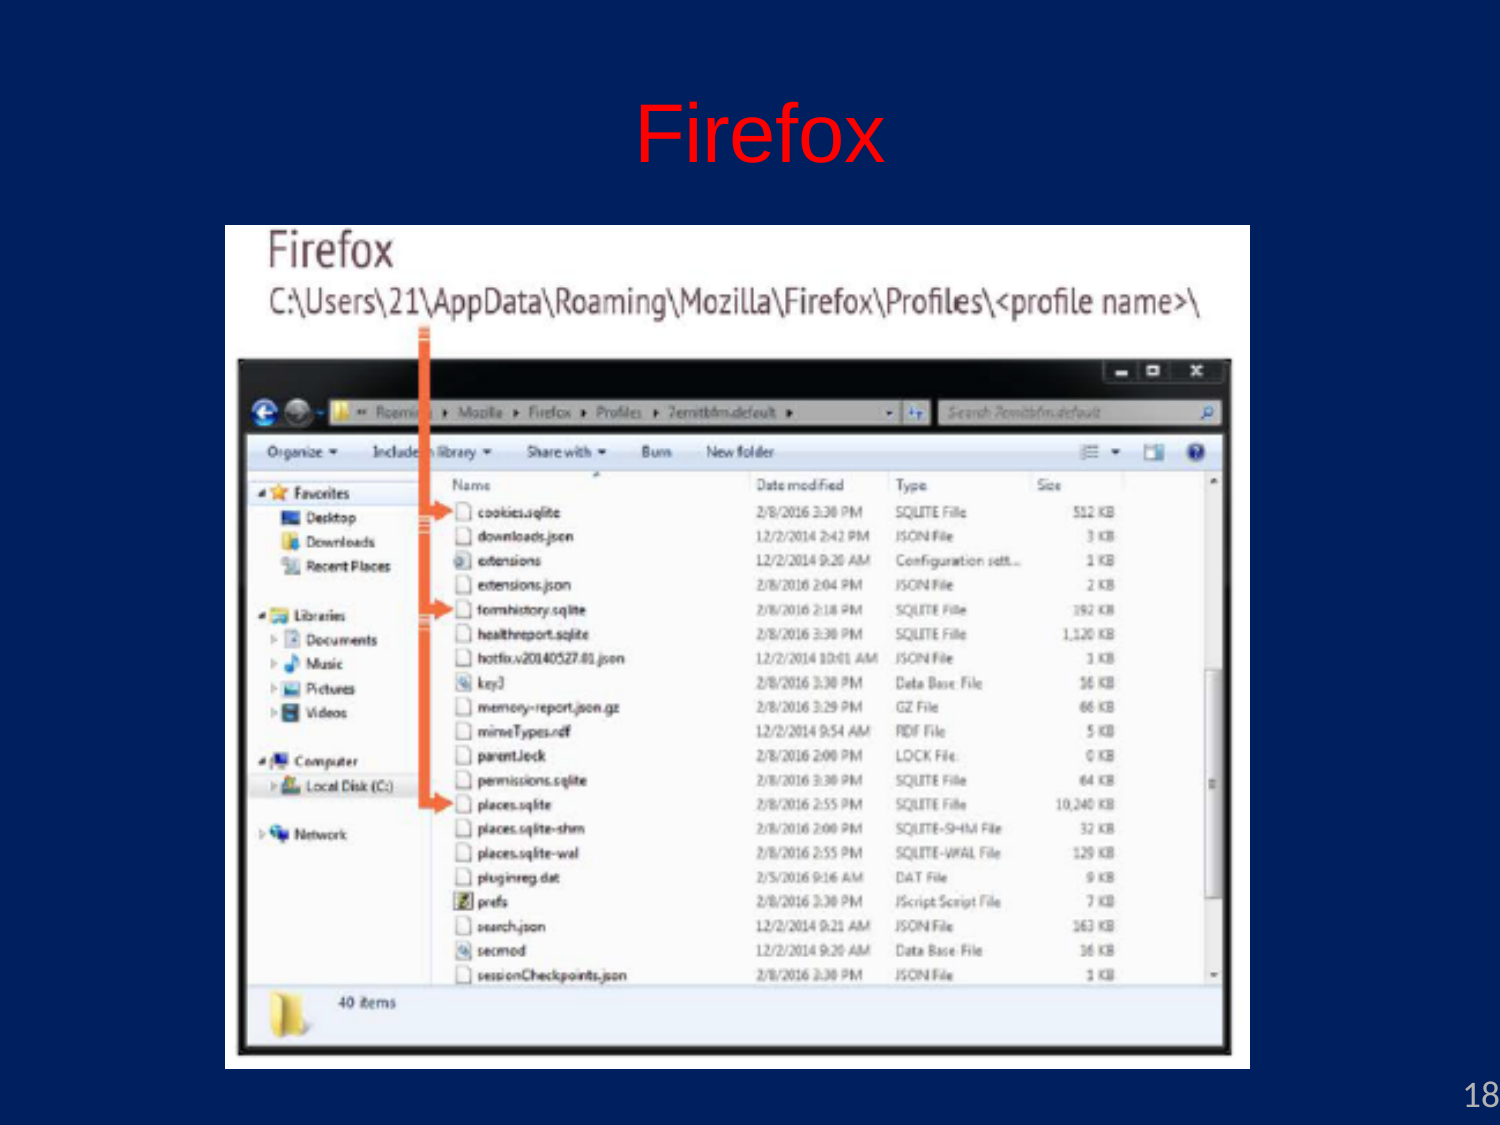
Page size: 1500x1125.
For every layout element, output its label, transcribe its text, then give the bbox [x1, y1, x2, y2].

picture [224, 224, 1251, 1070]
title Firefox [44, 53, 1456, 267]
slide_number 18 [1437, 1069, 1500, 1125]
